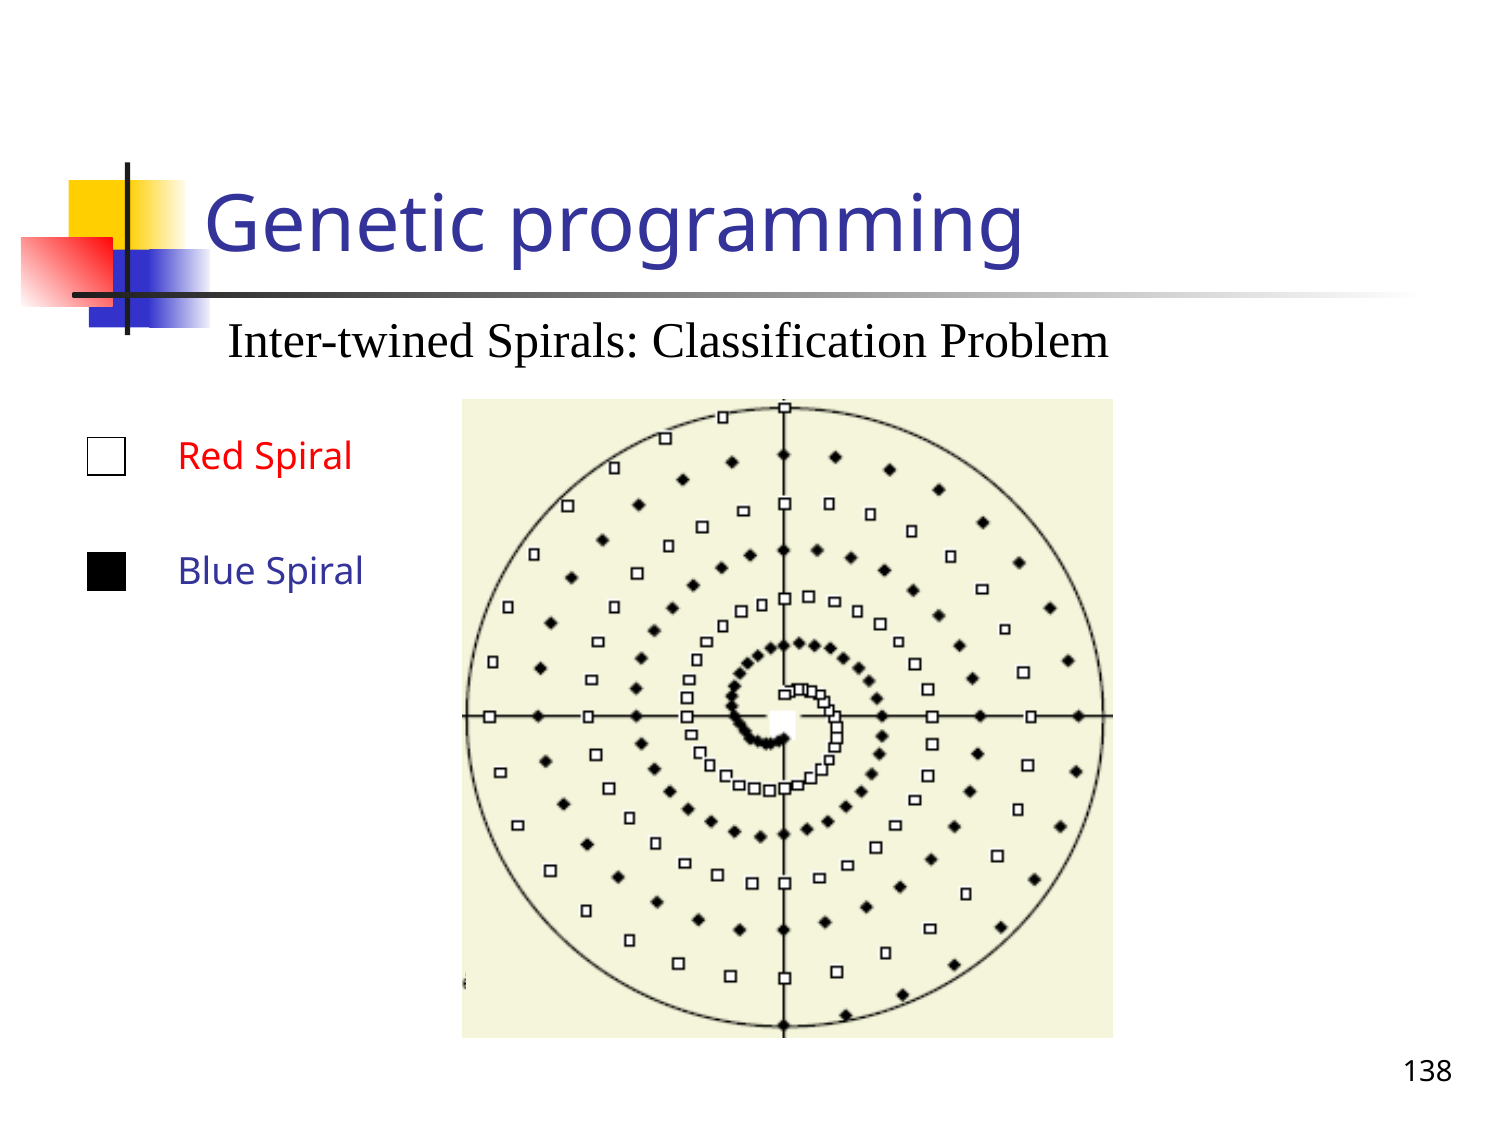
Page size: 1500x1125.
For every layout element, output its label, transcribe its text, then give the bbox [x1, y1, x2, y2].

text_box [462, 399, 1113, 1038]
text_box Blue Spiral [162, 539, 438, 600]
text_box [87, 552, 125, 590]
text_box Inter-twined Spirals: Classification Problem [212, 299, 1269, 375]
title Genetic programming [188, 34, 1468, 276]
slide_number 138 [1154, 1023, 1468, 1100]
text_box Red Spiral [162, 424, 438, 485]
text_box [87, 437, 125, 475]
